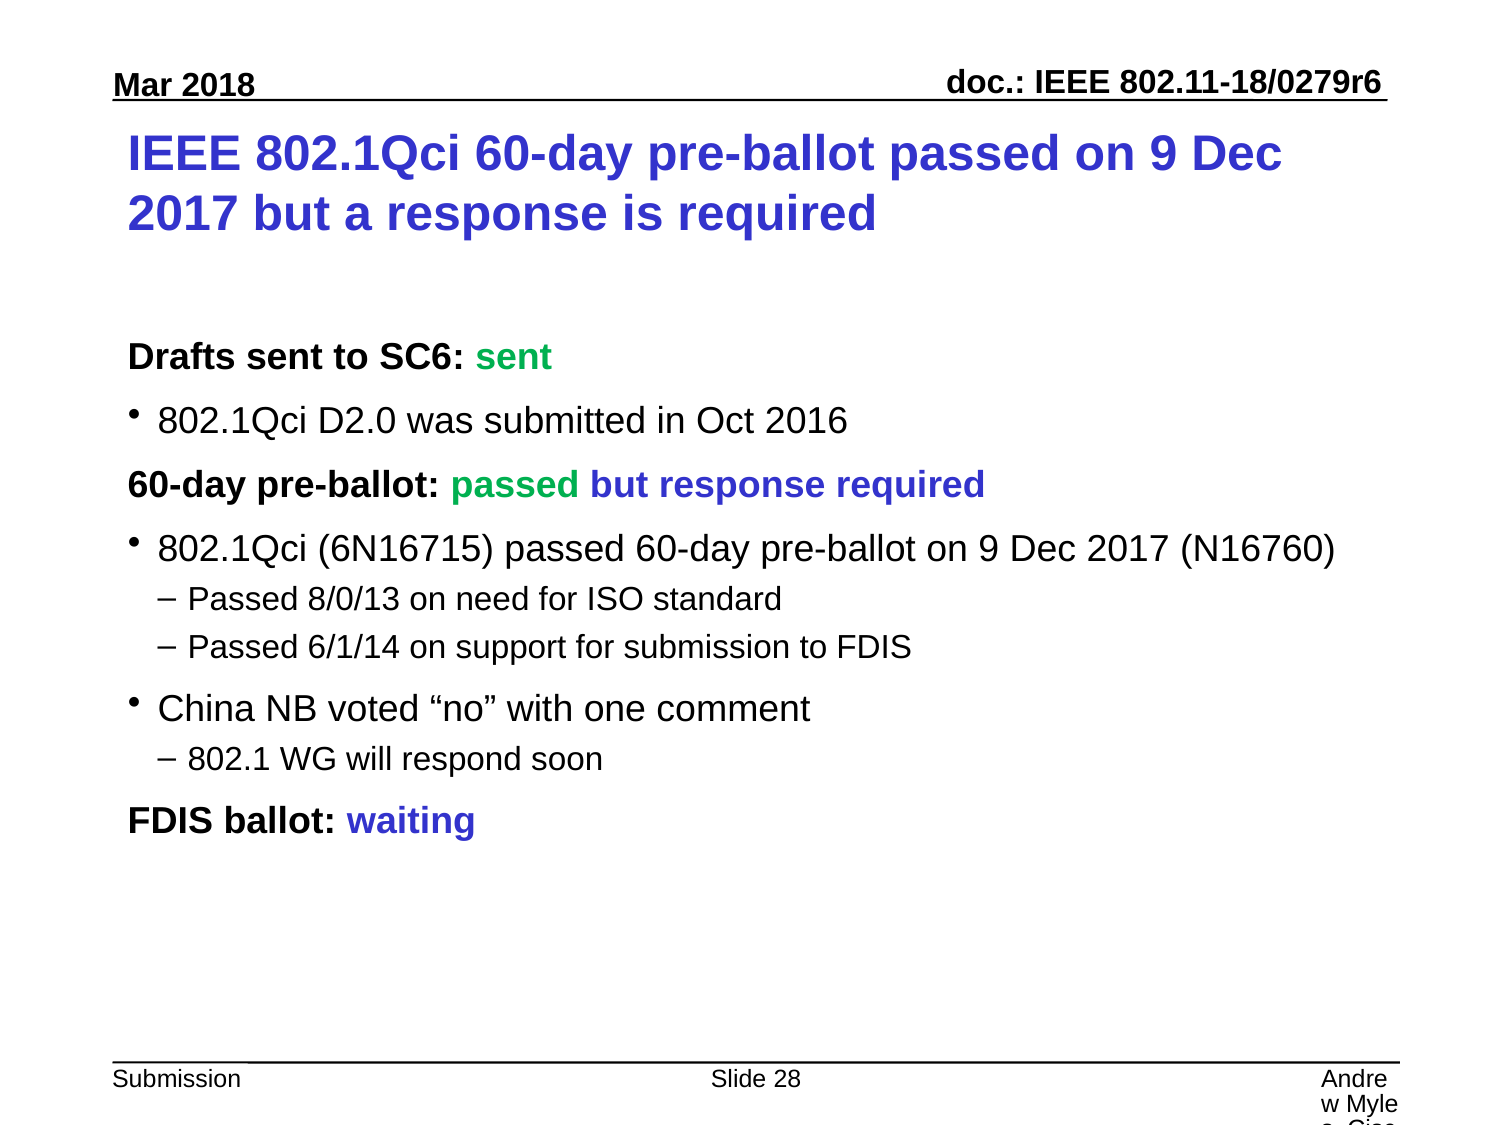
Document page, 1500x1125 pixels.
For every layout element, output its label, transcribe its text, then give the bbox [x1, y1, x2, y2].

footer Andrew Myles, Cisco [1320, 1061, 1402, 1093]
slide_number Slide 28 [709, 1061, 803, 1093]
title IEEE 802.1Qci 60-day pre-ballot passed on 9 Dec 2017 but a response is required [112, 112, 1388, 288]
list Drafts sent to SC6: sent 802.1Qci D2.0 was submitted in Oct 2016 60-day pre-ballot: passed but response required 802.1Qci (6N16715) passed 60-day pre-ballot on 9 Dec 2017 (N16760) Passed 8/0/13 on need for ISO standard Passed 6/1/14 on support for submission to FDIS China NB voted “no” with one comment 802.1 WG will respond soon FDIS ballot: waiting [112, 324, 1388, 1000]
